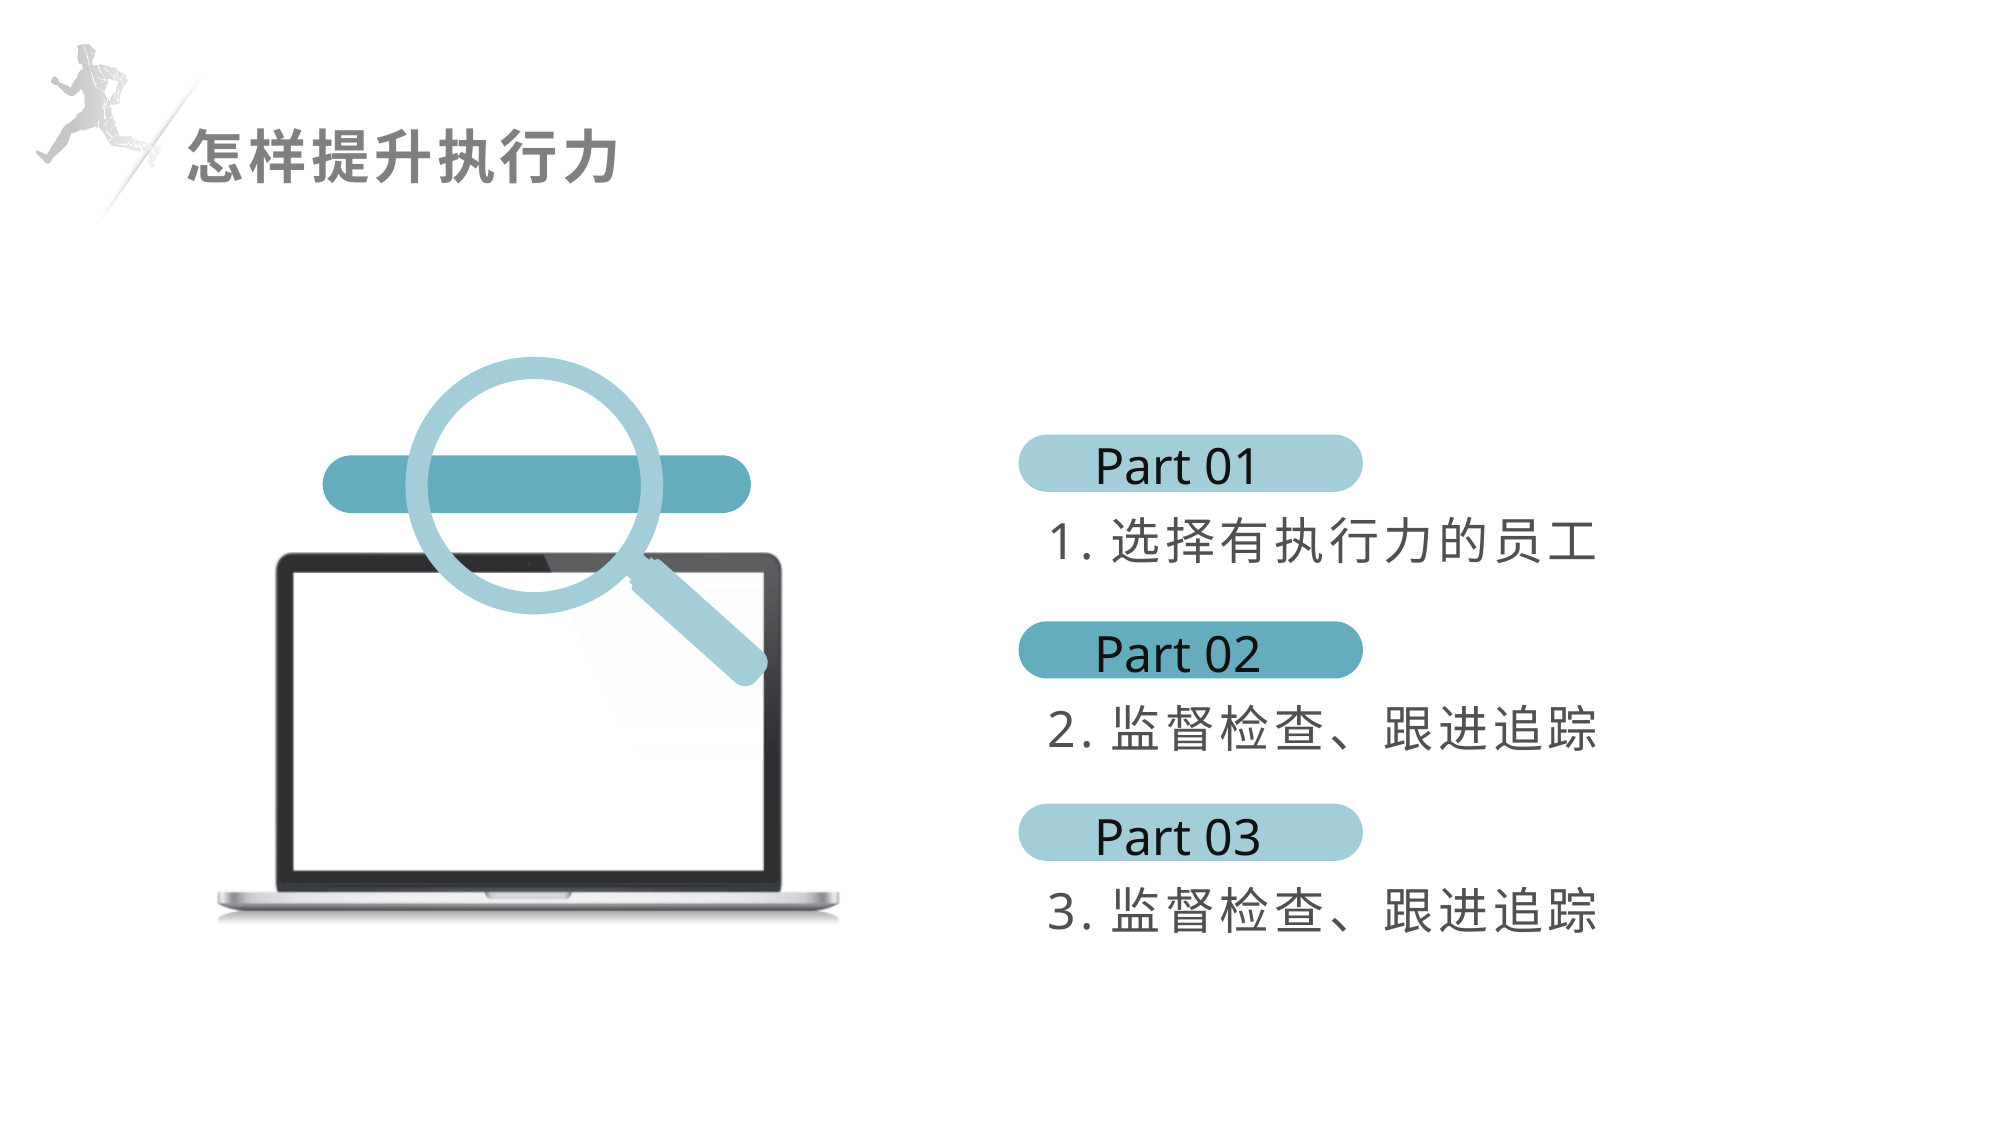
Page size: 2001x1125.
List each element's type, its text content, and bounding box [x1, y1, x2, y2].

picture [30, 32, 169, 246]
text_box Part 03 [1080, 797, 1277, 873]
text_box [1017, 802, 1080, 862]
picture [214, 552, 843, 933]
text_box 3.监督检查、跟进追踪 [1032, 872, 1991, 948]
text_box [1017, 433, 1080, 493]
text_box [1017, 620, 1080, 680]
text_box 2.监督检查、跟进追踪 [1032, 690, 1991, 766]
text_box [660, 454, 752, 515]
text_box 1.选择有执行力的员工 [1032, 501, 1991, 577]
text_box [1277, 620, 1364, 680]
text_box [321, 454, 409, 515]
text_box Part 02 [1080, 615, 1277, 691]
text_box [405, 356, 664, 552]
text_box [1277, 802, 1364, 862]
text_box [1277, 433, 1364, 493]
text_box Part 01 [1080, 426, 1277, 502]
text_box [428, 454, 640, 515]
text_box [140, 28, 633, 264]
